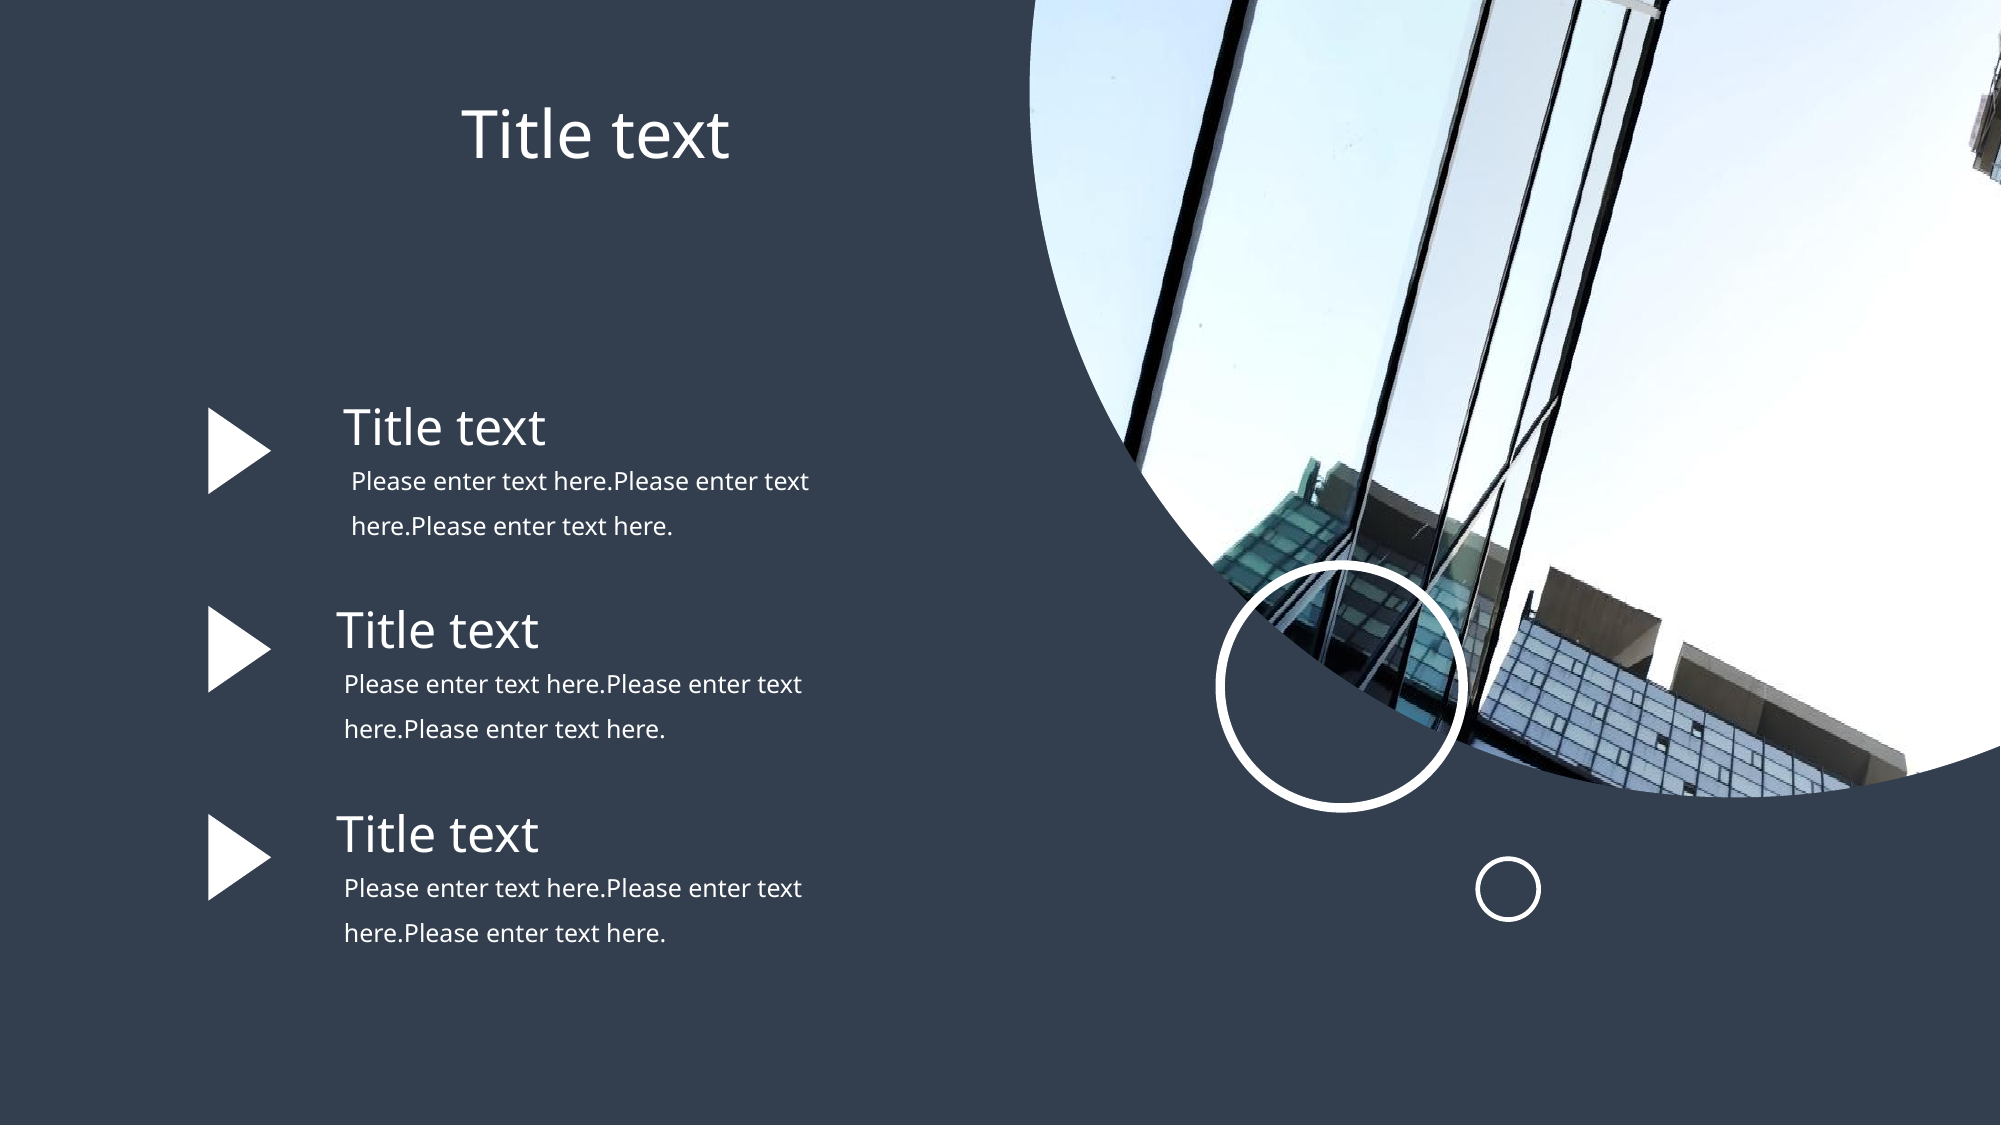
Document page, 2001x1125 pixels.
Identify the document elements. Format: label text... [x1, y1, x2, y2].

text_box [1476, 857, 1540, 921]
text_box Title text [321, 591, 659, 666]
text_box Please enter text here.Please enter text here.Please enter text here. [329, 850, 920, 955]
text_box Title text [461, 91, 762, 172]
text_box [207, 405, 273, 497]
text_box Please enter text here.Please enter text here.Please enter text here. [336, 443, 927, 548]
picture [1029, 0, 2001, 798]
text_box [207, 603, 273, 695]
text_box [207, 811, 273, 903]
text_box Title text [321, 794, 659, 870]
text_box Please enter text here.Please enter text here.Please enter text here. [329, 646, 900, 751]
text_box Title text [328, 388, 666, 463]
text_box [1291, 798, 1393, 809]
